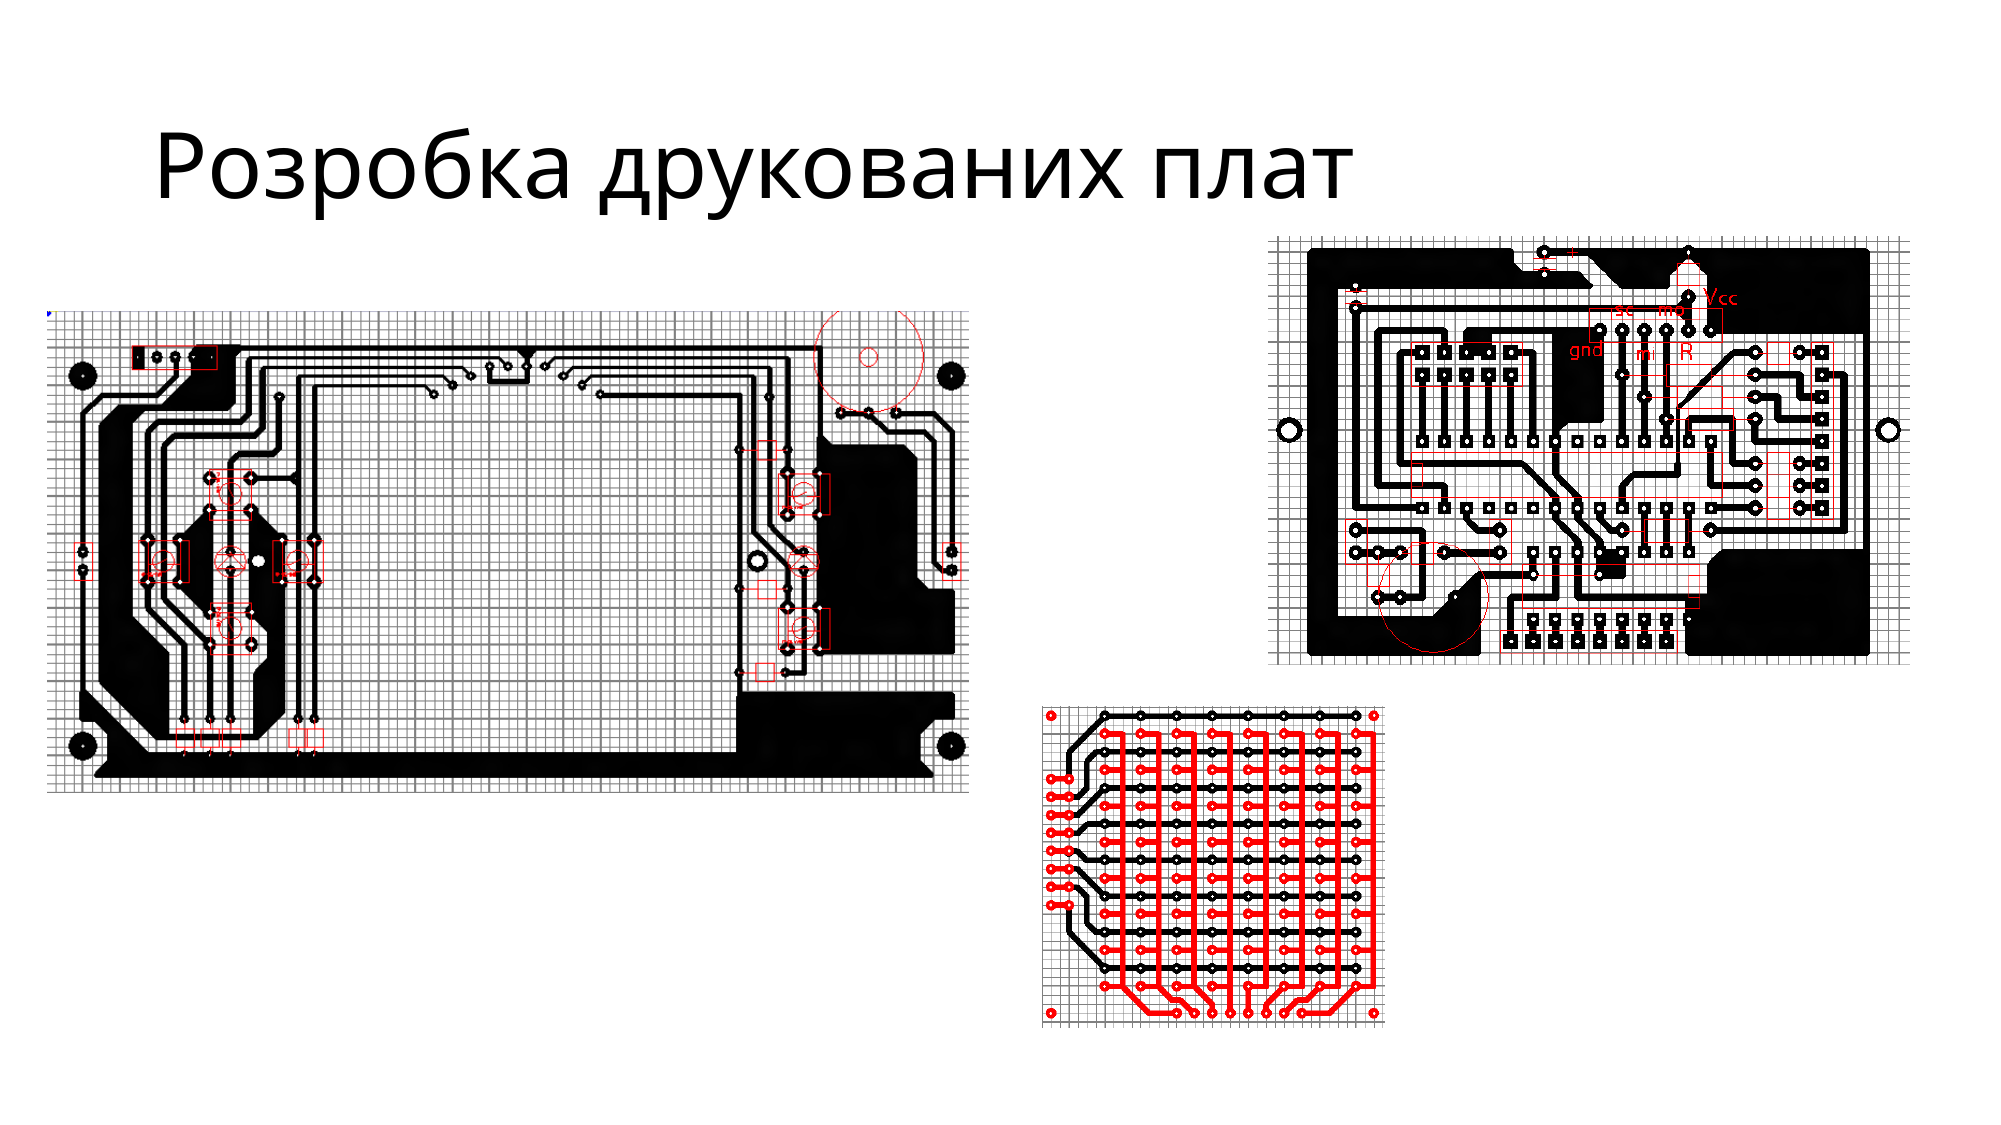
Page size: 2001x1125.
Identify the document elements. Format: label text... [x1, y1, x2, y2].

picture [1042, 706, 1385, 1028]
picture [1268, 236, 1910, 665]
picture [47, 311, 969, 793]
title Розробка друкованих плат [137, 59, 1863, 278]
